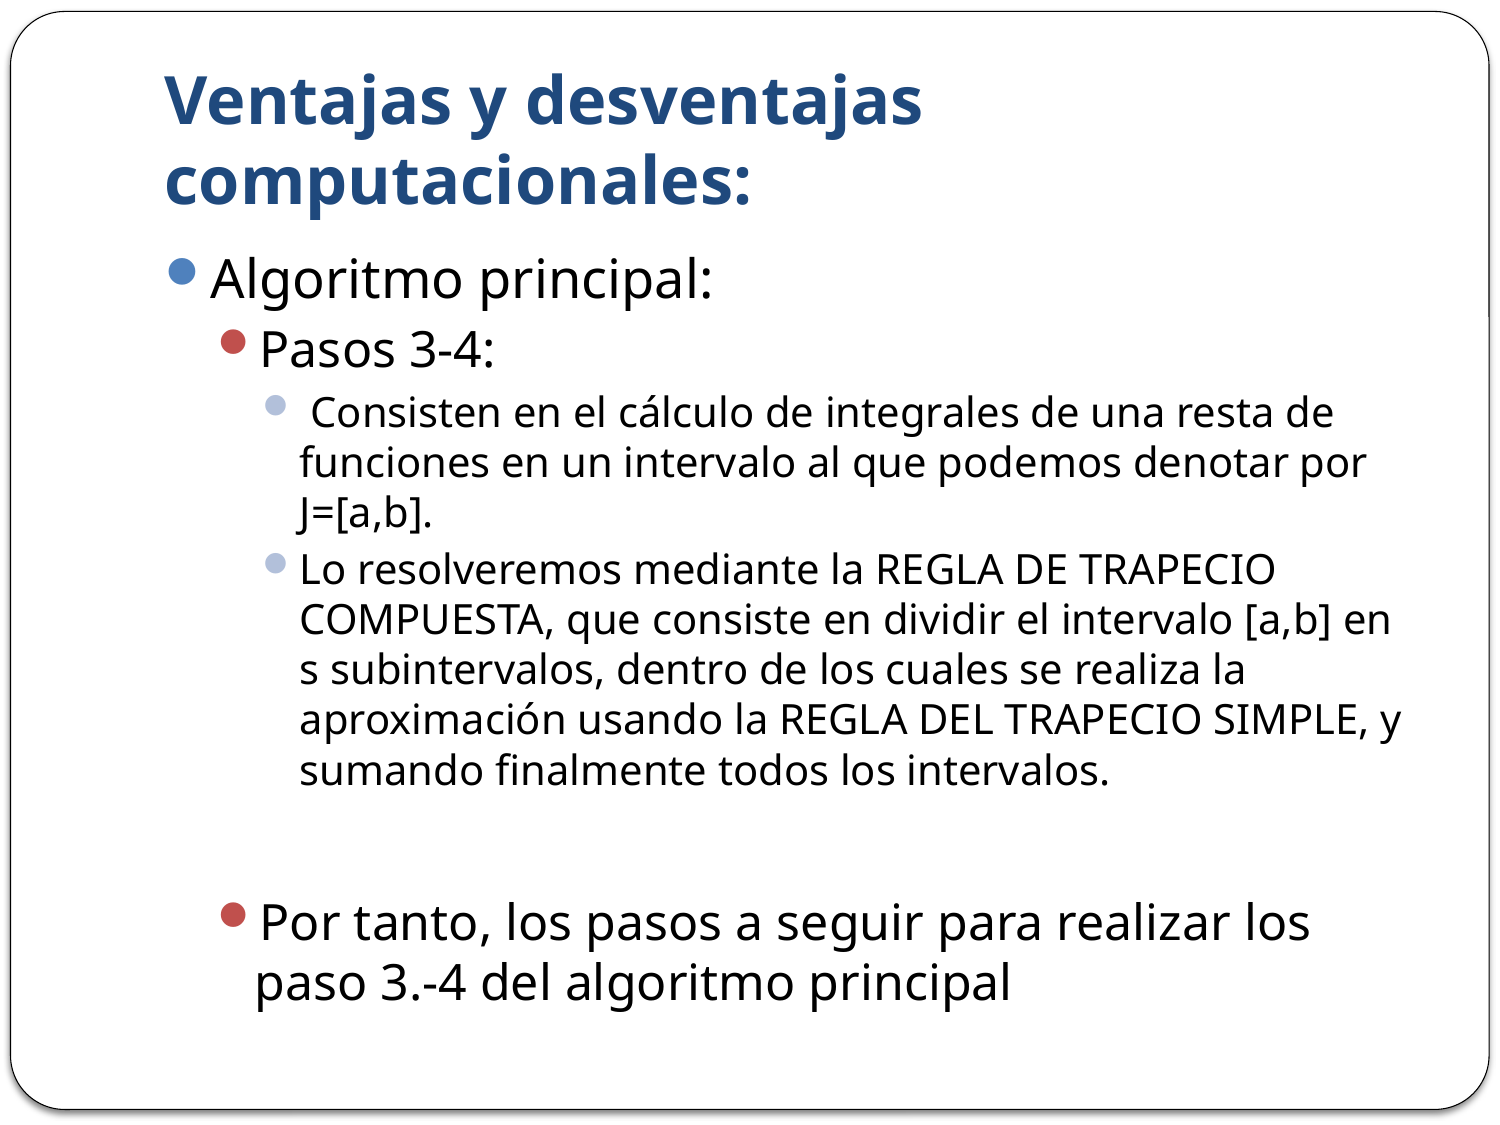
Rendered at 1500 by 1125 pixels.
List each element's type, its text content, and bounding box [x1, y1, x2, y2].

title Ventajas y desventajas computacionales: [150, 45, 1425, 233]
list Algoritmo principal: Pasos 3-4: Consisten en el cálculo de integrales de una resta de funciones en un intervalo al que podemos denotar por J=[a,b]. Lo resolveremos mediante la REGLA DE TRAPECIO COMPUESTA, que consiste en dividir el intervalo [a,b] en s subintervalos, dentro de los cuales se realiza la aproximación usando la REGLA DEL TRAPECIO SIMPLE, y sumando finalmente todos los intervalos. Por tanto, los pasos a seguir para realizar los paso 3.-4 del algoritmo principal [150, 237, 1425, 988]
